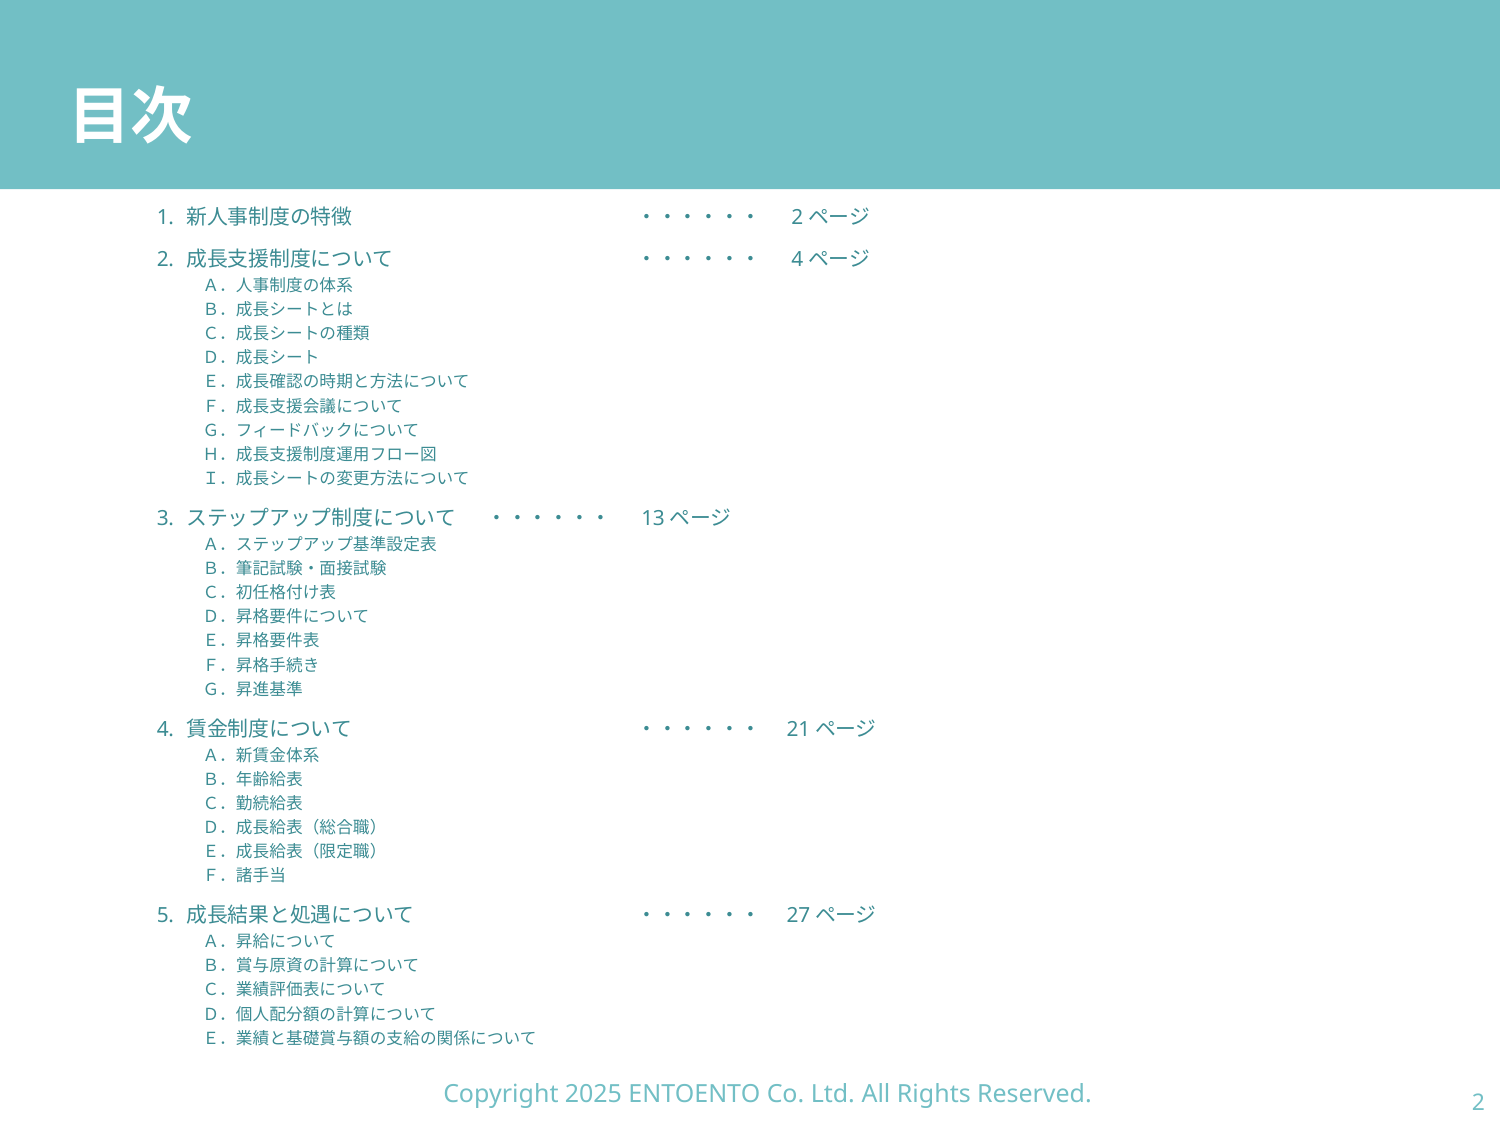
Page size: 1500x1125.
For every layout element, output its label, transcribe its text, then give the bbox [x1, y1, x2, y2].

slide_number 1 [1187, 1079, 1500, 1123]
list 新人事制度の特徴 ・・・・・・ 2ページ 成長支援制度について ・・・・・・ 4ページ Ａ．人事制度の体系 Ｂ．成長シートとは Ｃ．成長シートの種類 Ｄ．成長シート Ｅ．成長確認の時期と方法について Ｆ．成長支援会議について Ｇ．フィードバックについて Ｈ．成長支援制度運用フロー図 Ｉ．成長シートの変更方法について ステップアップ制度について ・・・・・・ 13ページ Ａ．ステップアップ基準設定表 Ｂ．筆記試験・面接試験 Ｃ．初任格付け表 Ｄ．昇格要件について Ｅ．昇格要件表 Ｆ．昇格手続き Ｇ．昇進基準 賃金制度について ・・・・・・ 21ページ Ａ．新賃金体系 Ｂ．年齢給表 Ｃ．勤続給表 Ｄ．成長給表（総合職） Ｅ．成長給表（限定職） Ｆ．諸手当 成長結果と処遇について ・・・・・・ 27ページ Ａ．昇給について Ｂ．賞与原資の計算について Ｃ．業績評価表について Ｄ．個人配分額の計算について Ｅ．業績と基礎賞与額の支給の関係について [112, 196, 1388, 1083]
title 目次 [53, 42, 1388, 185]
footer Copyright 2025 ENTOENTO Co. Ltd. All Rights Reserved. [206, 1070, 1331, 1125]
